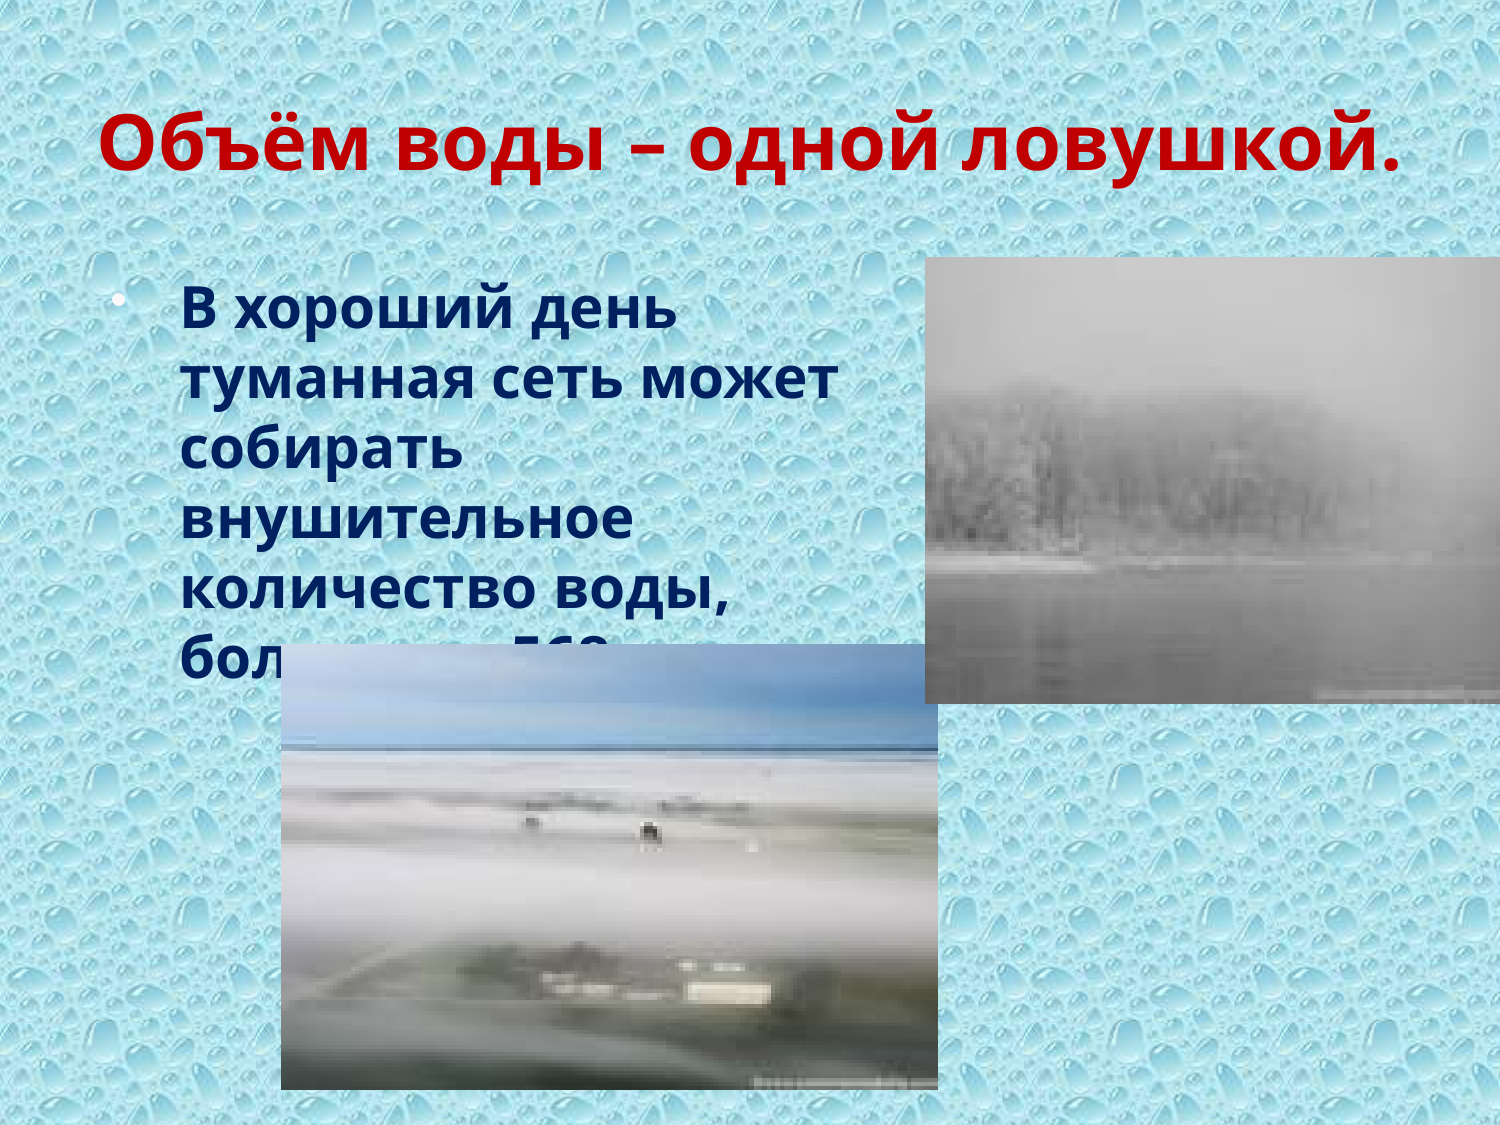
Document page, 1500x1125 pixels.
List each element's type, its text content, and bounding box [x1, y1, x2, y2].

list В хороший день туманная сеть может собирать внушительное количество воды, более чем 568 литров. [74, 262, 925, 645]
picture [0, 0, 1500, 1125]
title Объём воды – одной ловушкой. [75, 45, 1425, 233]
